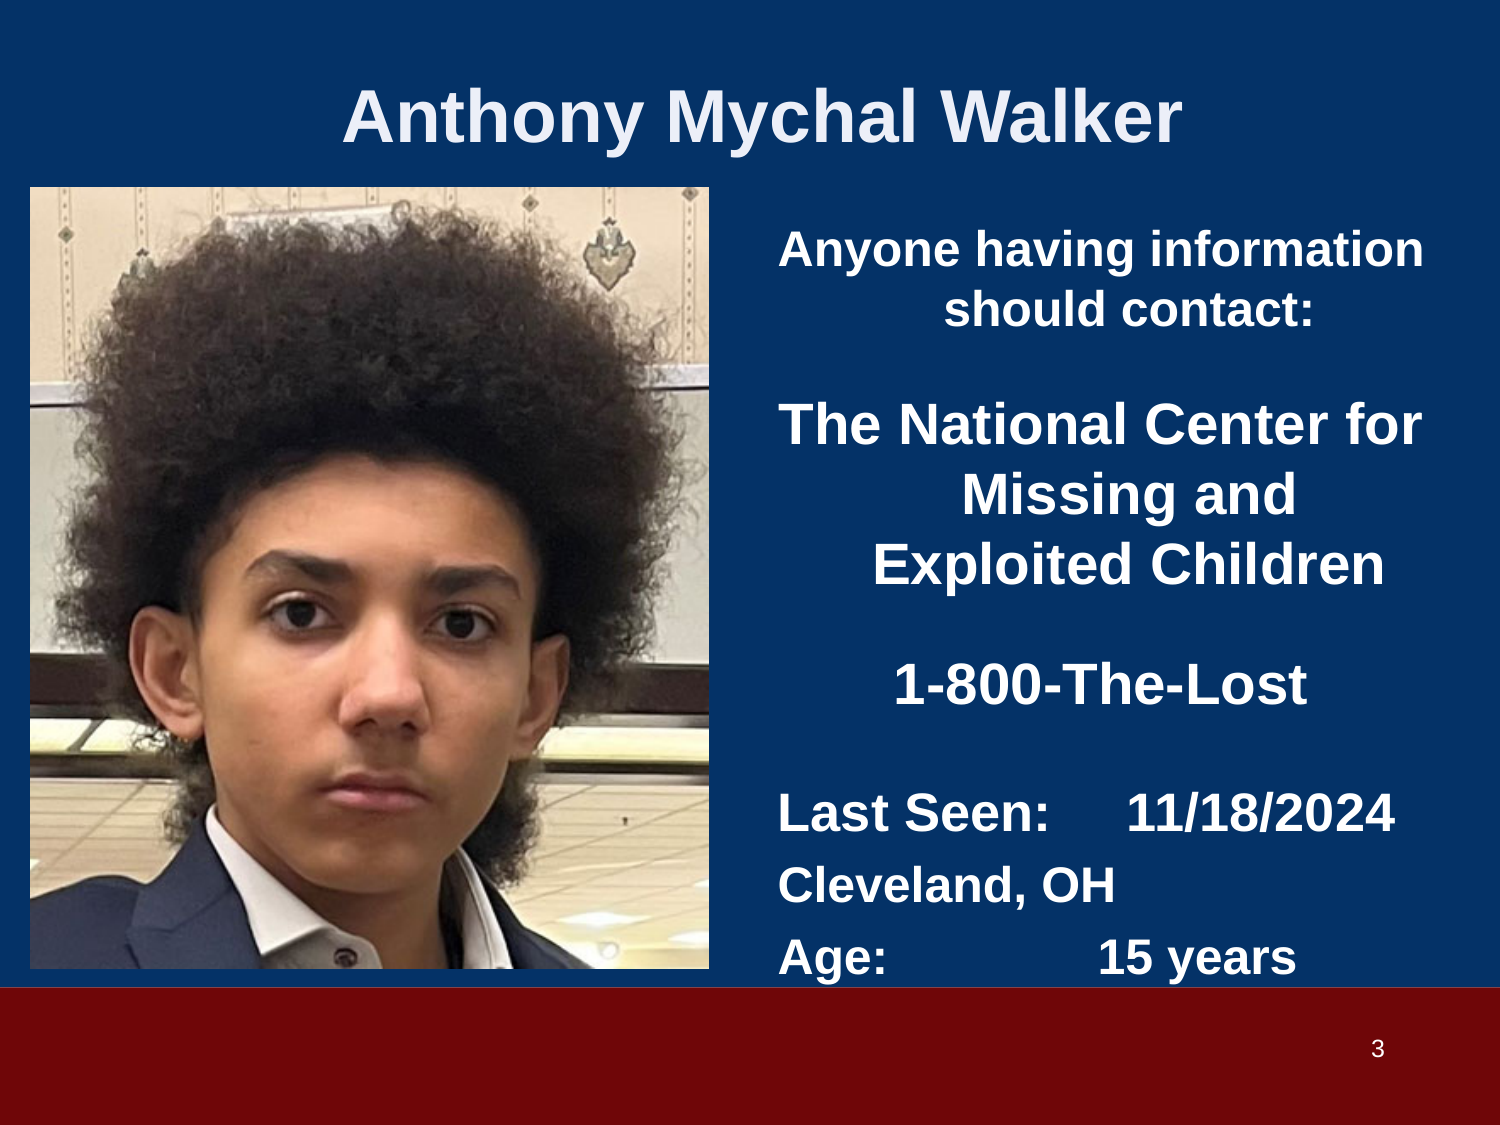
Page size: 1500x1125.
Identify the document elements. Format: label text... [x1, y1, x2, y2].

picture [30, 187, 709, 969]
list Anyone having information should contact: The National Center for Missing and Exploited Children 1-800-The-Lost Last Seen: 11/18/2024 Cleveland, OH Age: 15 years [762, 208, 1441, 990]
slide_number 3 [1087, 1025, 1400, 1100]
title Anthony Mychal Walker [125, 37, 1400, 188]
